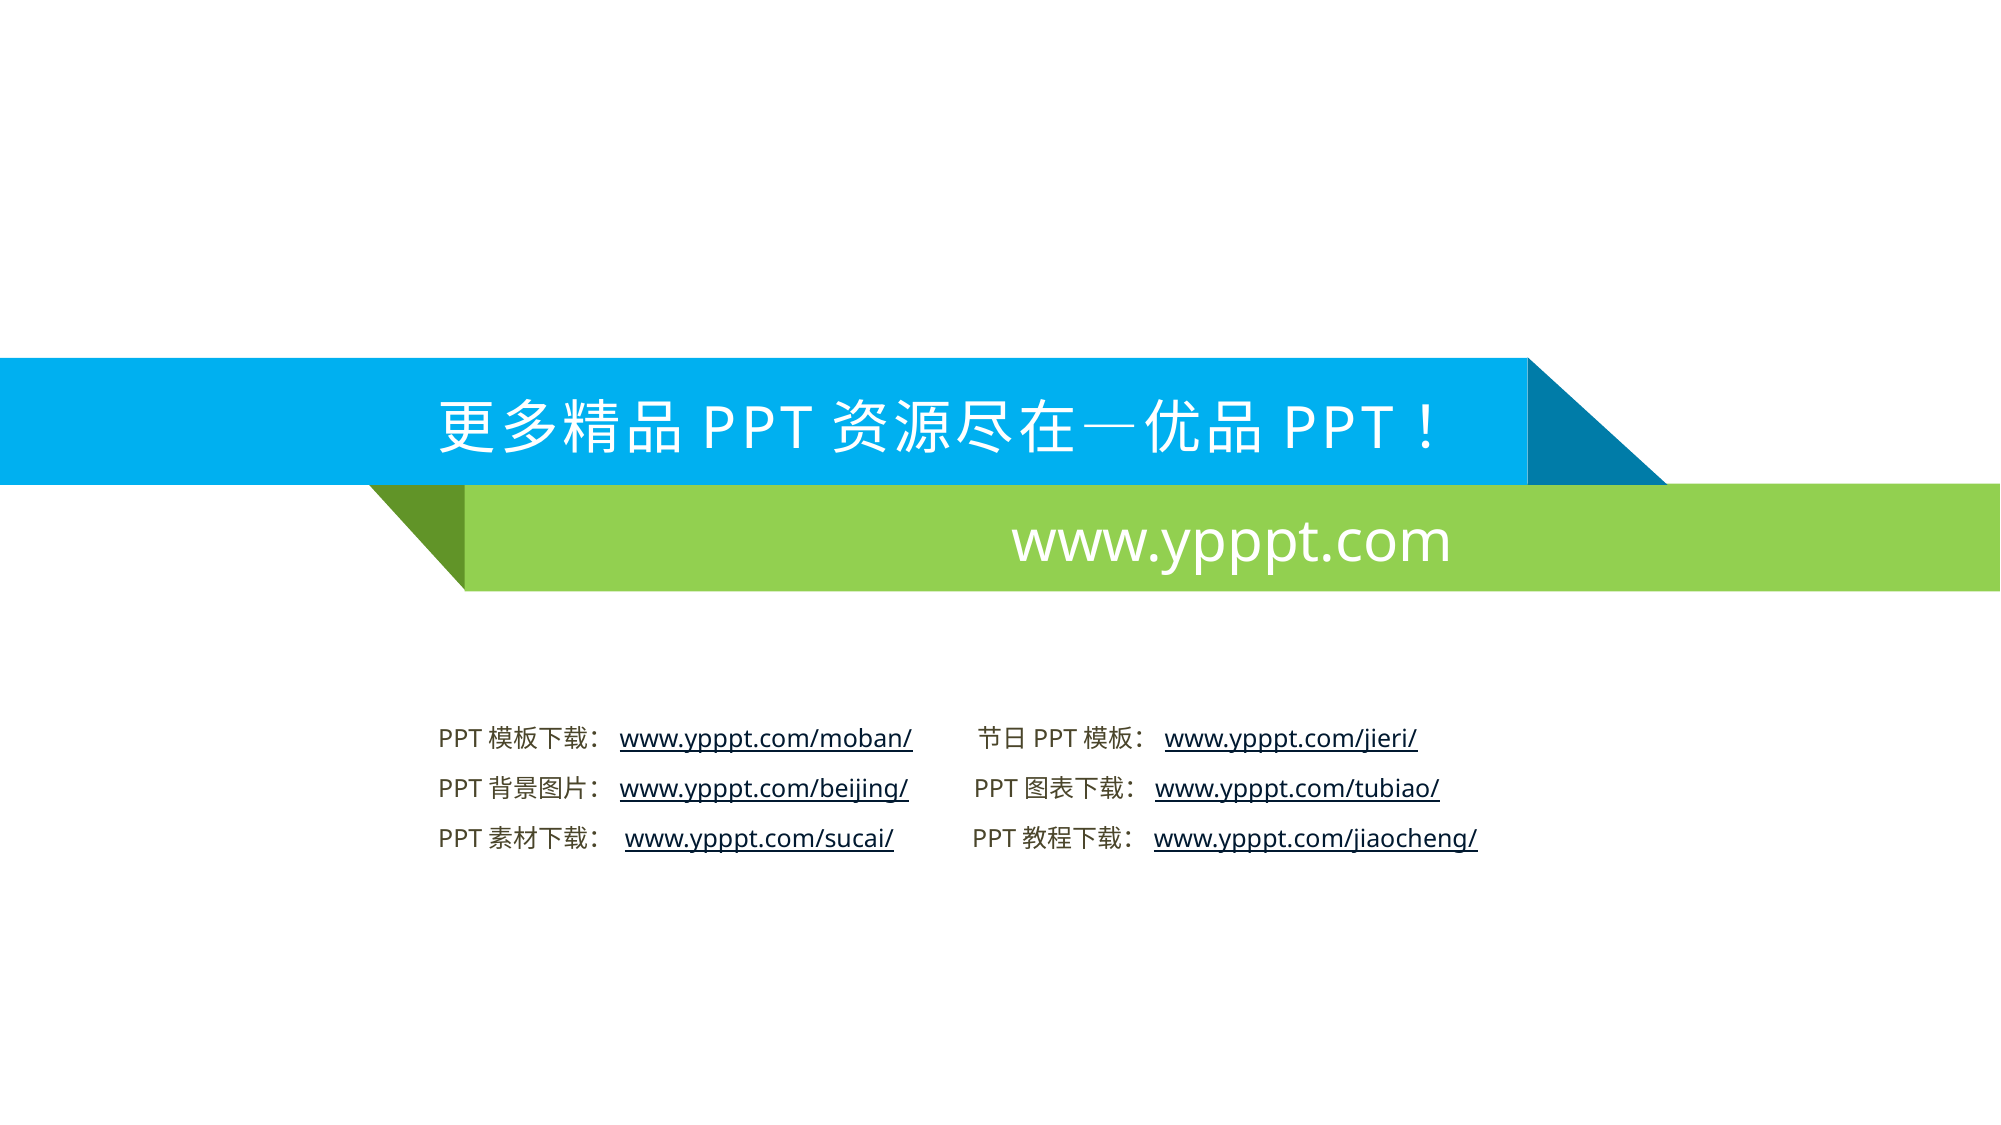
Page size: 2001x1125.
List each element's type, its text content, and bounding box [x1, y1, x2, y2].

text_box [368, 486, 464, 591]
text_box [1526, 354, 1671, 486]
text_box www.ypppt.com [464, 483, 2000, 593]
text_box PPT模板下载：www.ypppt.com/moban/ 节日PPT模板：www.ypppt.com/jieri/ PPT背景图片：www.ypppt.com/beijing/ PPT图表下载：www.ypppt.com/tubiao/ PPT素材下载： www.ypppt.com/sucai/ PPT教程下载：www.ypppt.com/jiaocheng/ [423, 643, 1557, 921]
text_box 更多精品PPT资源尽在—优品PPT！ [0, 357, 1526, 486]
